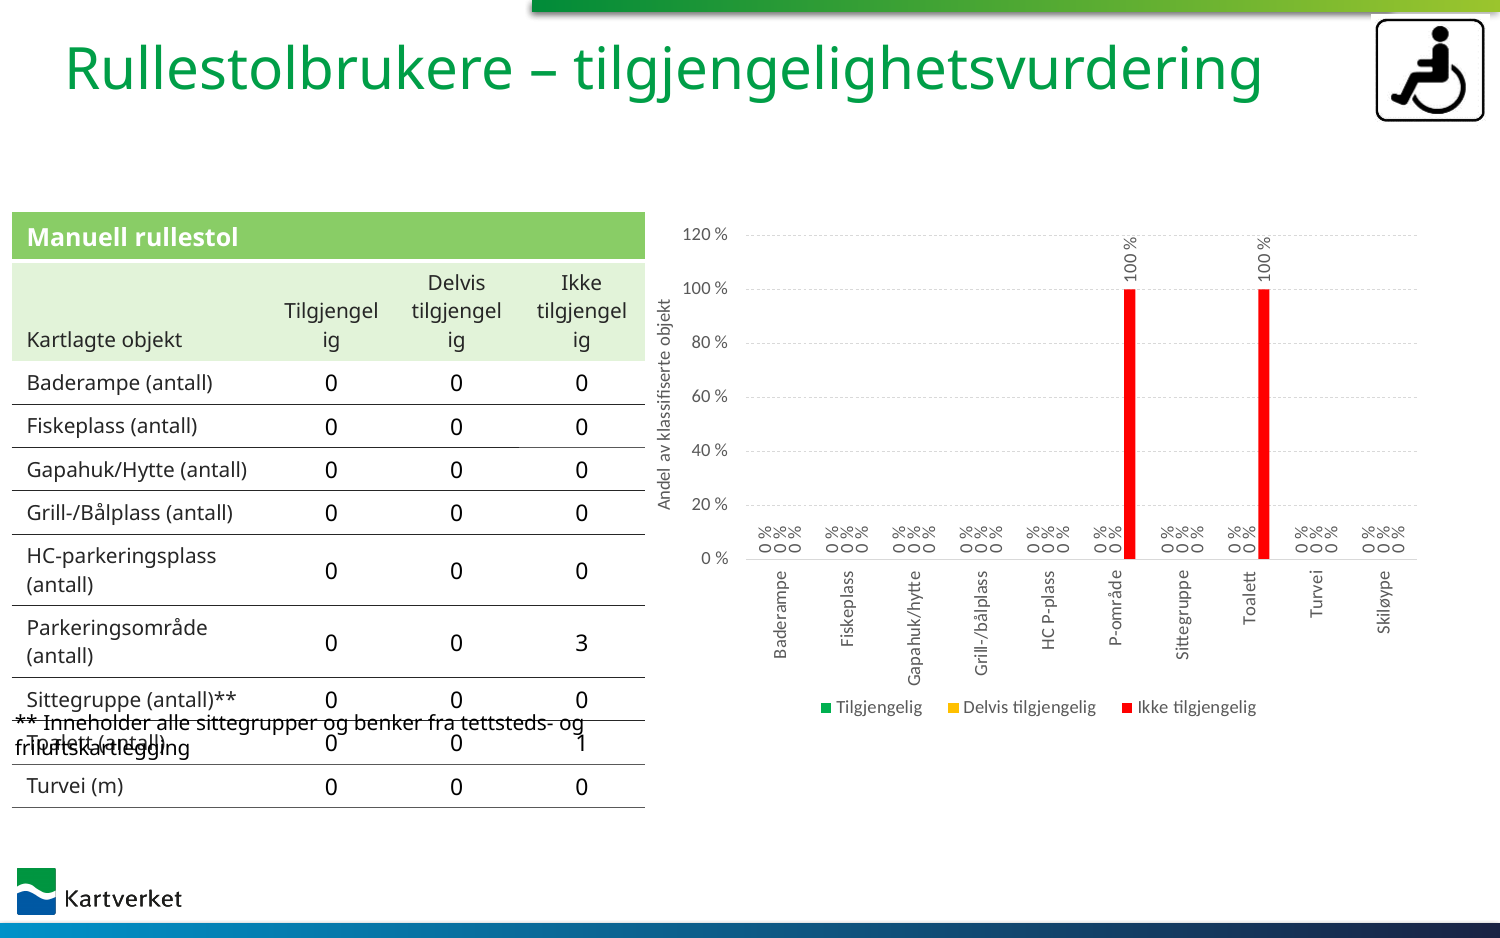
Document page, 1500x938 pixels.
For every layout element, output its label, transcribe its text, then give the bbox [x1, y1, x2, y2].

table_cell Kartlagte objekt [12, 263, 269, 361]
table_cell 0 [269, 361, 394, 404]
table_cell Baderampe (antall) [12, 361, 269, 404]
table_cell 0 [269, 448, 394, 490]
table_cell 0 [394, 606, 519, 677]
table_cell Ikke tilgjengelig [519, 263, 638, 361]
table_cell 0 [519, 678, 638, 702]
table_cell Tilgjengelig [269, 263, 394, 361]
table_cell 0 [394, 678, 519, 702]
text_box Rullestolbrukere – tilgjengelighetsvurdering [49, 12, 1372, 109]
table_cell 0 [519, 535, 638, 605]
table_cell 0 [519, 448, 638, 490]
table_cell Sittegruppe (antall)** [12, 678, 269, 702]
table_cell 0 [394, 361, 519, 404]
table_cell 0 [394, 405, 519, 447]
table_cell 0 [269, 535, 394, 605]
table_cell Turvei (m) [12, 768, 269, 807]
picture [643, 218, 1427, 728]
table_cell 3 [519, 606, 638, 677]
table_cell 0 [394, 768, 519, 807]
table_cell Fiskeplass (antall) [12, 405, 269, 447]
table_cell Parkeringsområde (antall) [12, 606, 269, 677]
text_box ** Inneholder alle sittegrupper og benker fra tettsteds- og friluftskartlegging [0, 702, 745, 768]
table_header Manuell rullestol [12, 212, 645, 259]
table_cell HC-parkeringsplass (antall) [12, 535, 269, 605]
table_cell Grill-/Bålplass (antall) [12, 491, 269, 534]
table_cell 0 [519, 768, 645, 807]
table_cell 0 [269, 606, 394, 677]
table_cell 0 [269, 491, 394, 534]
table_cell Delvis tilgjengelig [394, 263, 519, 361]
table_cell 0 [269, 678, 394, 702]
table_cell 0 [269, 405, 394, 447]
table_cell 0 [519, 491, 638, 534]
table_cell 0 [519, 361, 638, 404]
table_cell 0 [519, 405, 638, 447]
picture [1371, 13, 1491, 127]
table_cell 0 [394, 448, 519, 490]
table_cell Gapahuk/Hytte (antall) [12, 448, 269, 490]
table_cell 0 [394, 491, 519, 534]
table_cell 0 [269, 768, 394, 807]
table_cell 0 [394, 535, 519, 605]
